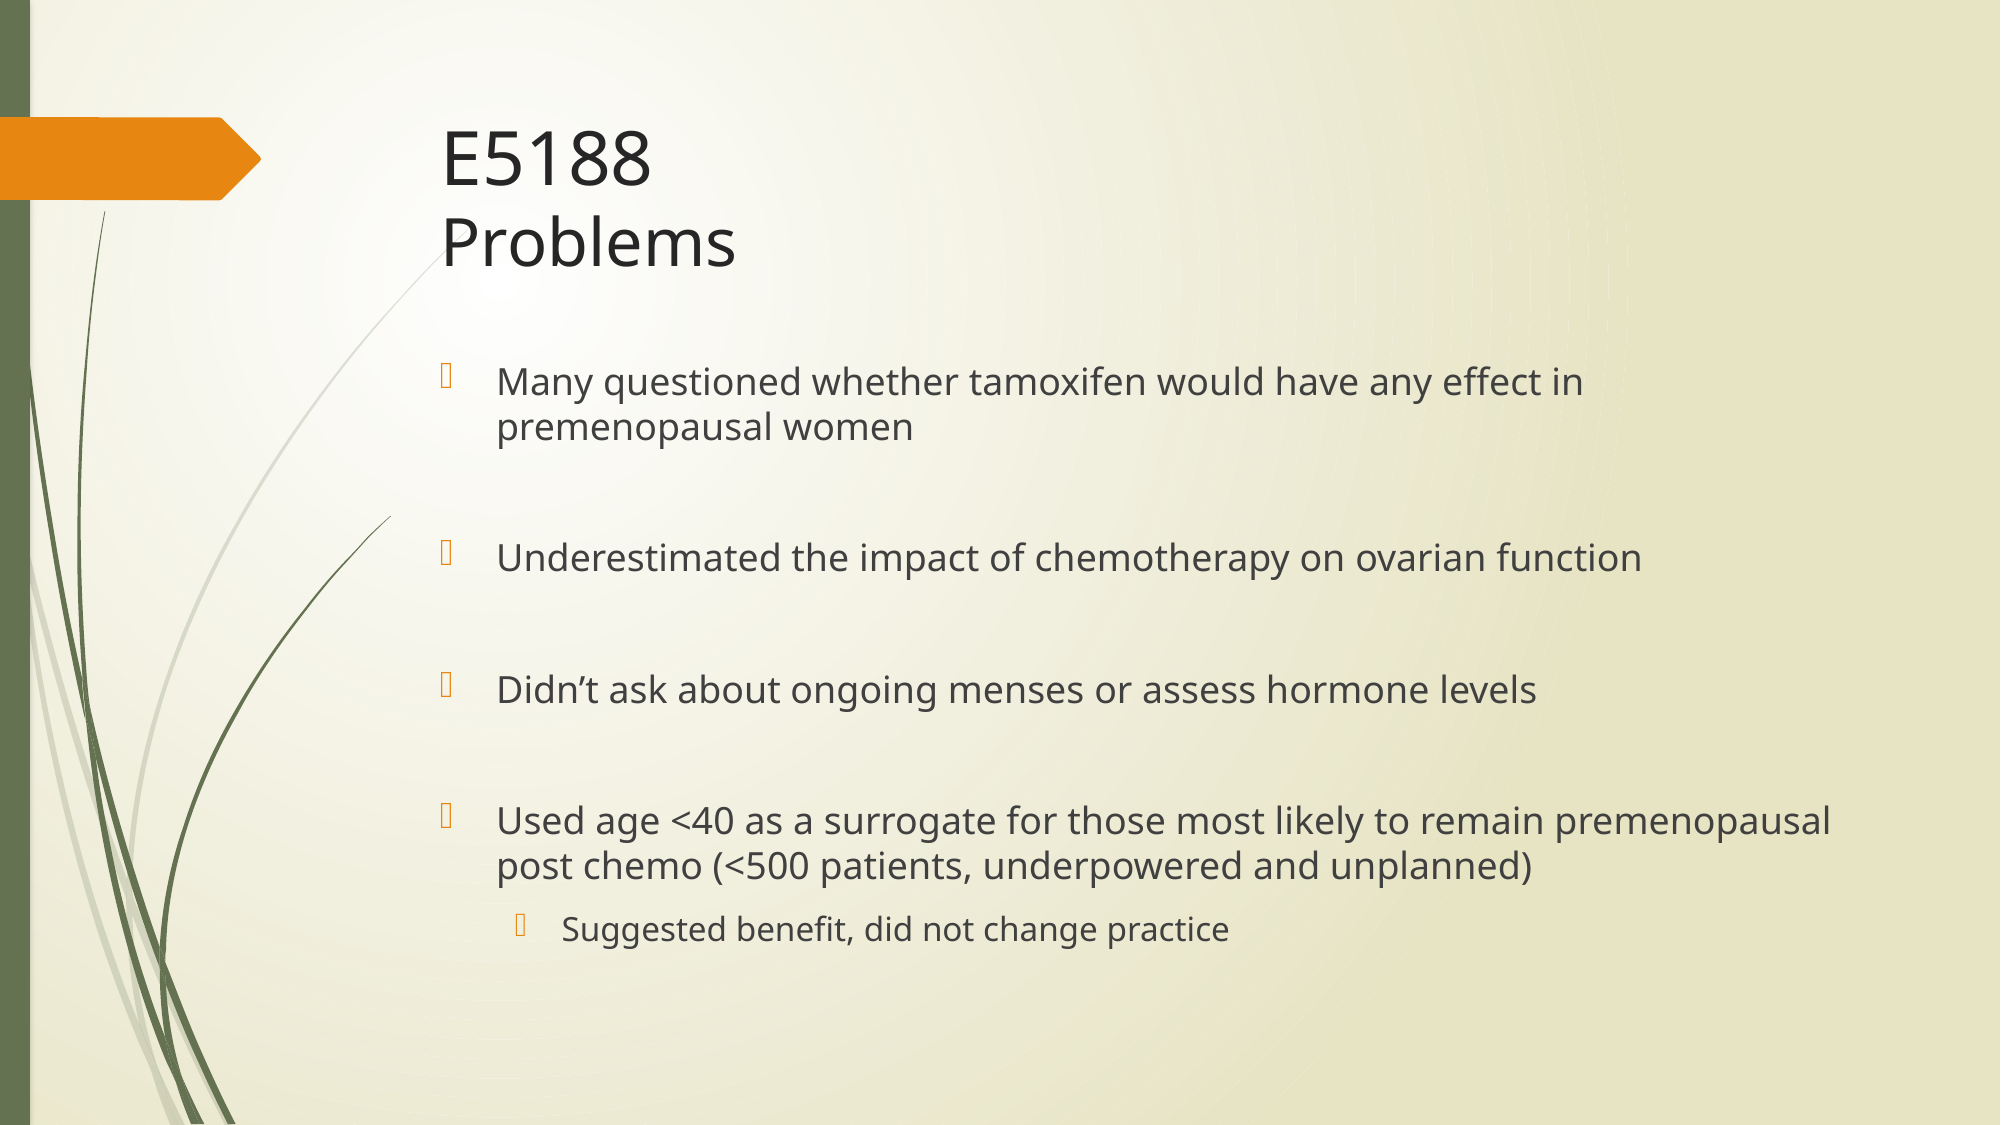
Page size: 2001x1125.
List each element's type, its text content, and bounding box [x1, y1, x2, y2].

list Many questioned whether tamoxifen would have any effect in premenopausal women Underestimated the impact of chemotherapy on ovarian function Didn’t ask about ongoing menses or assess hormone levels Used age <40 as a surrogate for those most likely to remain premenopausal post chemo (<500 patients, underpowered and unplanned) Suggested benefit, did not change practice [424, 350, 1888, 970]
title E5188 Problems [425, 102, 1888, 313]
